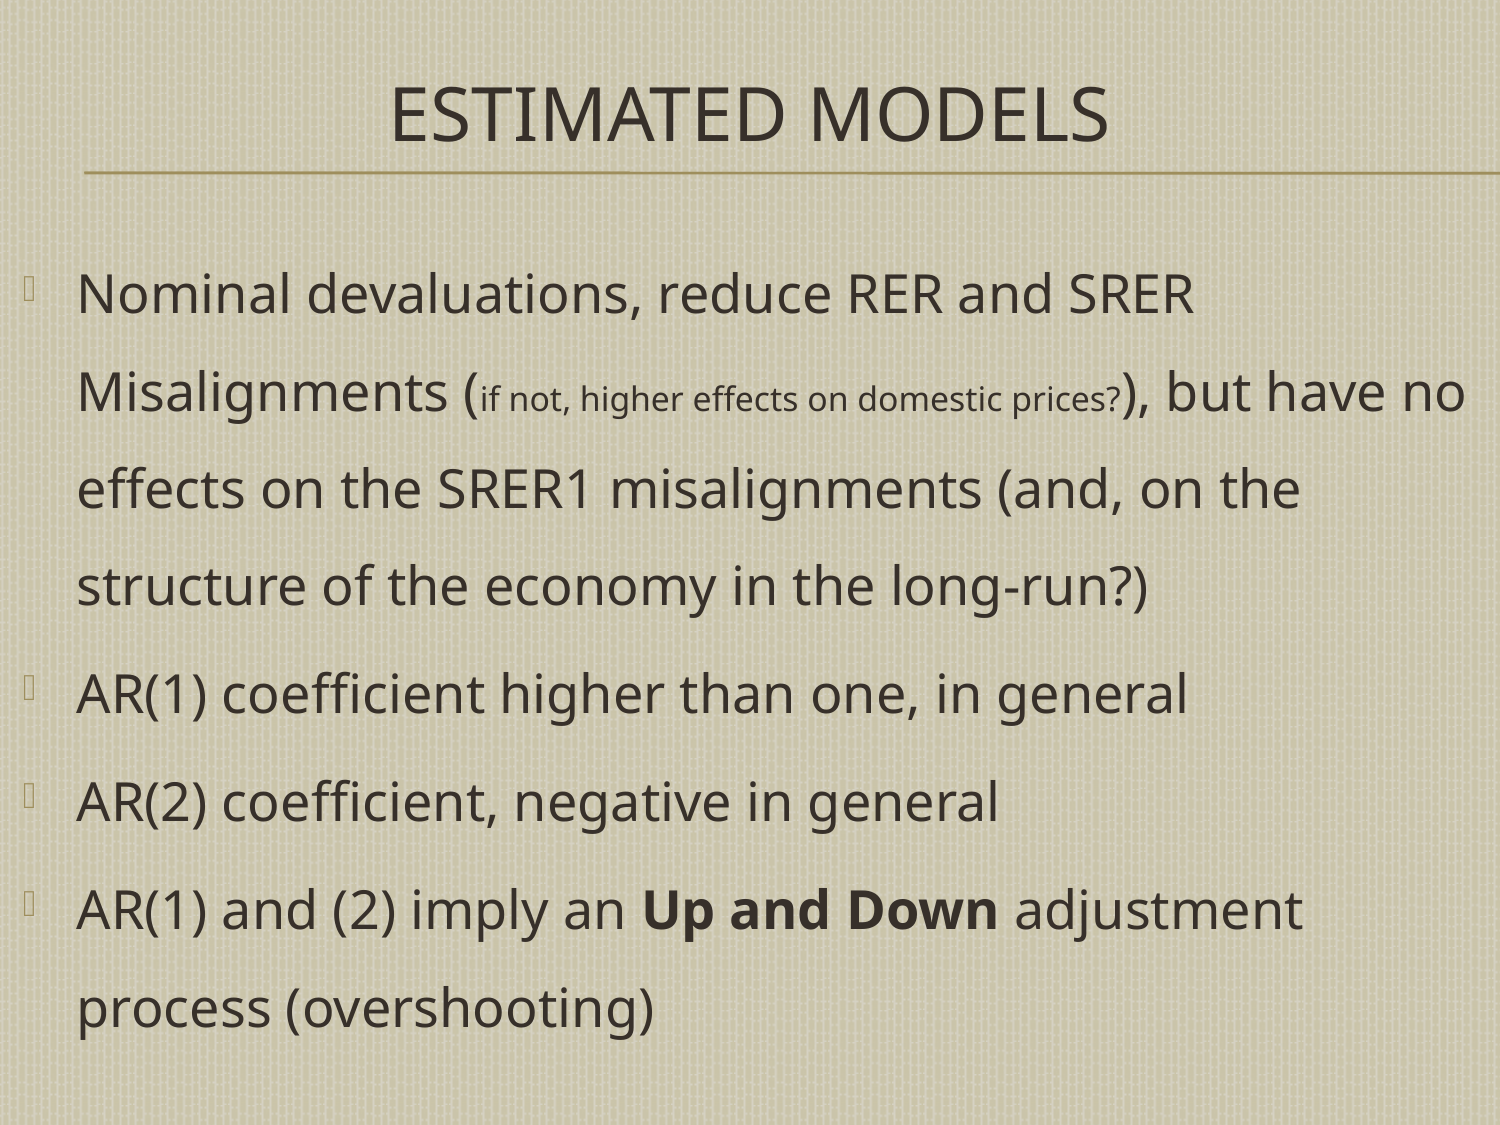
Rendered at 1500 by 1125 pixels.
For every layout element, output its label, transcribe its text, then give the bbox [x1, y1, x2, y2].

title Estimated models [0, 42, 1500, 181]
list Nominal devaluations, reduce RER and SRER Misalignments (if not, higher effects on domestic prices?), but have no effects on the SRER1 misalignments (and, on the structure of the economy in the long-run?) AR(1) coefficient higher than one, in general AR(2) coefficient, negative in general AR(1) and (2) imply an Up and Down adjustment process (overshooting) [8, 219, 1500, 1047]
